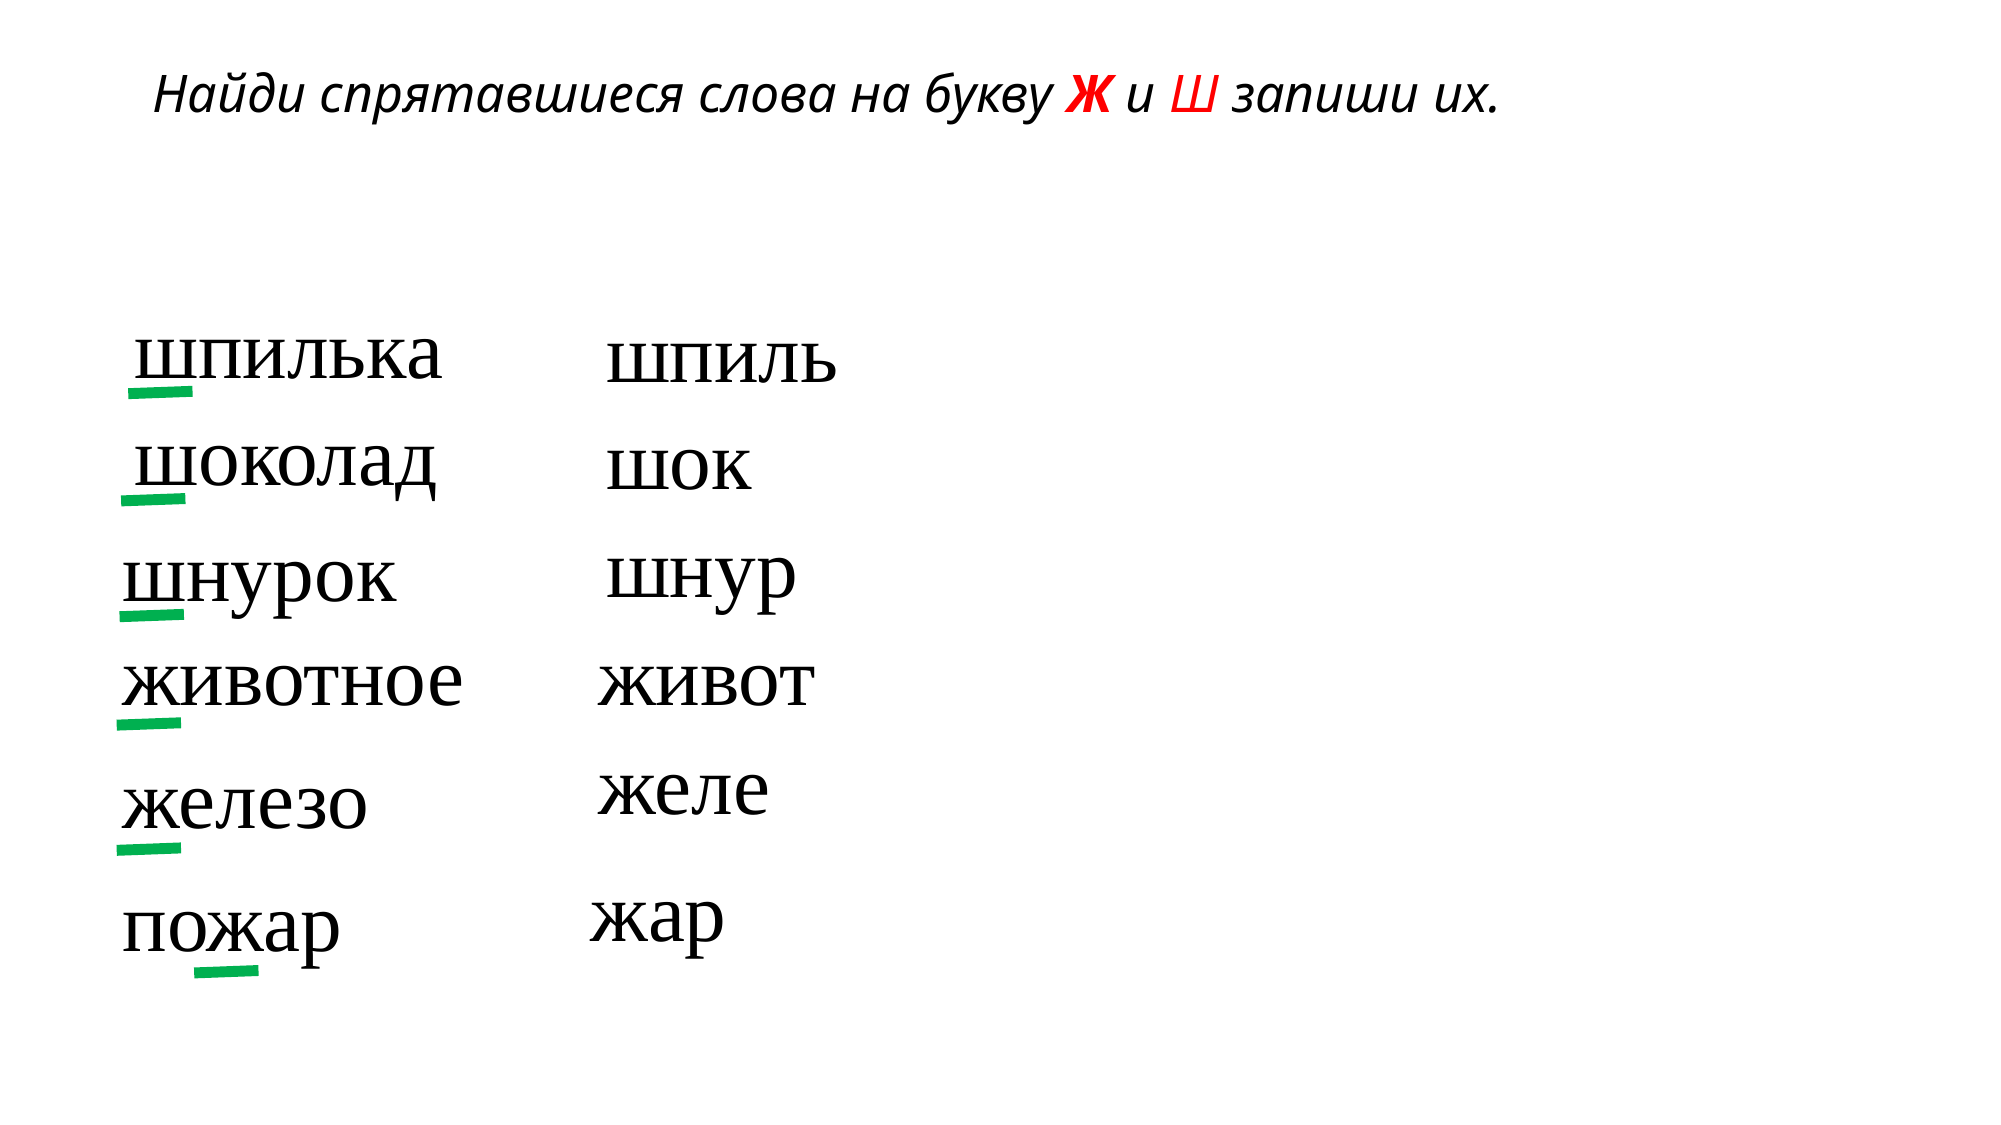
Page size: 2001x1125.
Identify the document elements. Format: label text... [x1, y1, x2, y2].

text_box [116, 847, 182, 851]
text_box шок [591, 409, 930, 518]
text_box шпиль [591, 303, 930, 409]
text_box железо [107, 749, 496, 862]
text_box шнур [591, 518, 930, 631]
text_box шнурок [107, 522, 447, 635]
text_box желе [583, 734, 922, 848]
text_box шоколад [119, 406, 459, 519]
text_box пожар [107, 872, 496, 985]
text_box жар [575, 861, 915, 974]
list шпилька [119, 299, 496, 412]
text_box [116, 722, 182, 726]
text_box животное [107, 625, 496, 739]
text_box живот [583, 626, 922, 734]
title Найди спрятавшиеся слова на букву Ж и Ш запиши их. [137, 59, 1863, 131]
